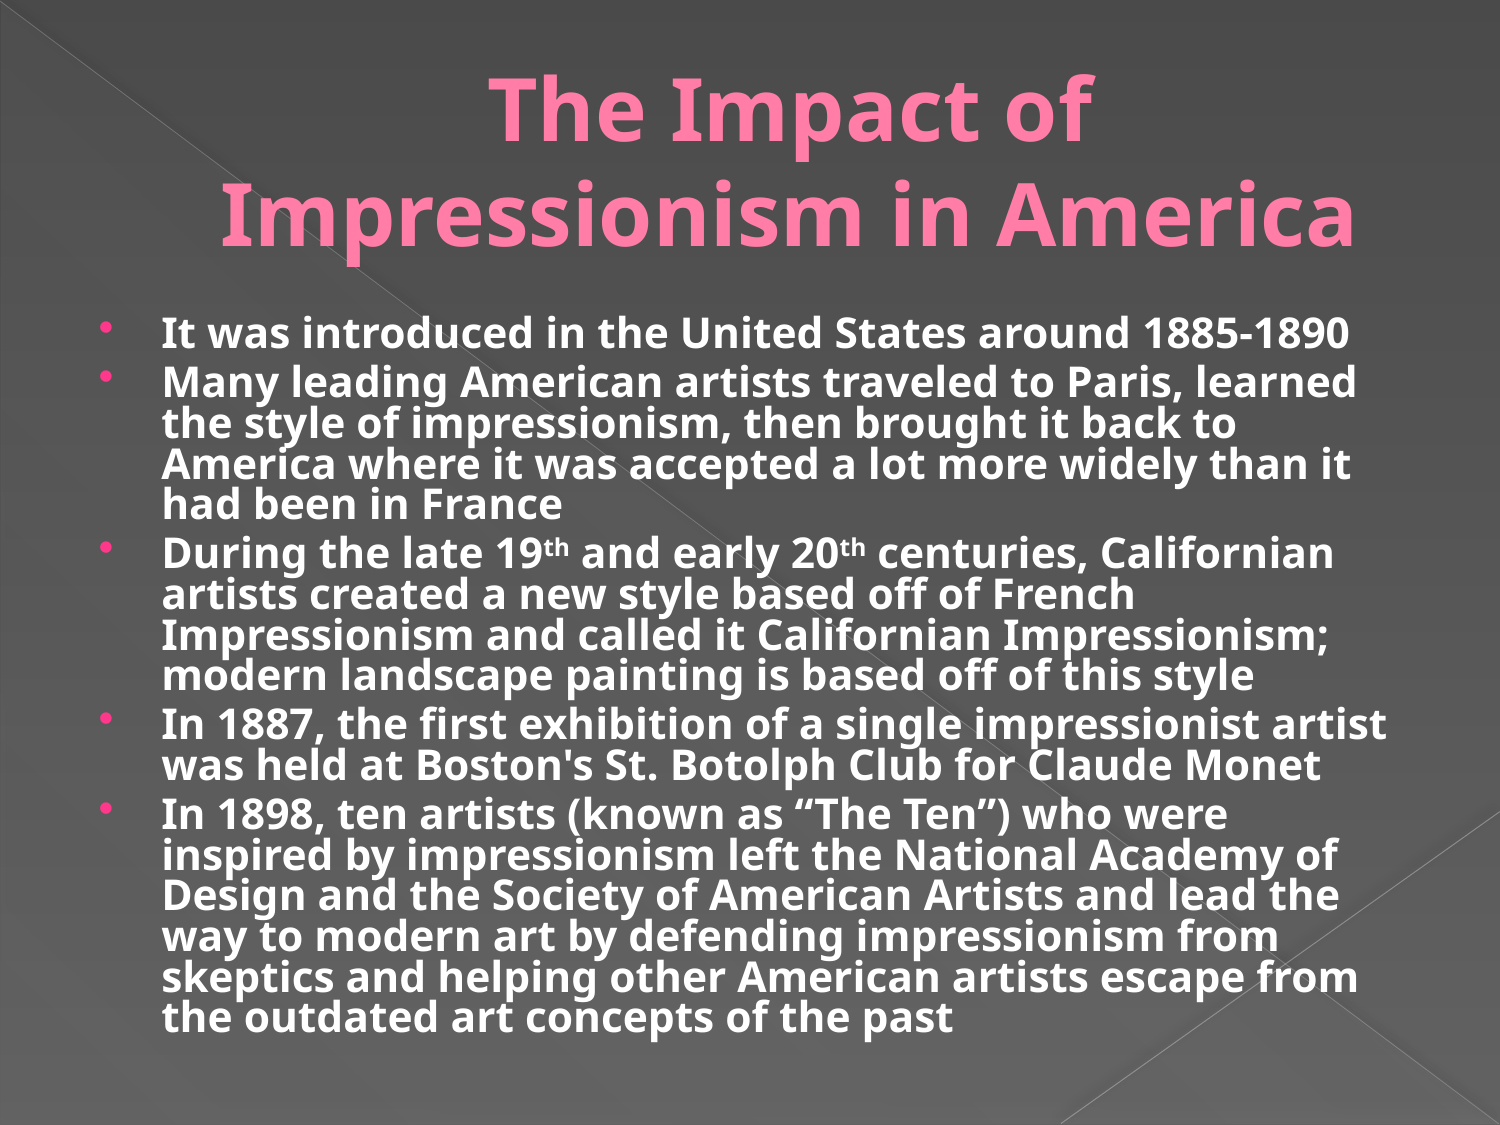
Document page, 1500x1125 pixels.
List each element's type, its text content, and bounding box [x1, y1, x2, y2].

list It was introduced in the United States around 1885-1890 Many leading American artists traveled to Paris, learned the style of impressionism, then brought it back to America where it was accepted a lot more widely than it had been in France During the late 19th and early 20th centuries, Californian artists created a new style based off of French Impressionism and called it Californian Impressionism; modern landscape painting is based off of this style In 1887, the first exhibition of a single impressionist artist was held at Boston's St. Botolph Club for Claude Monet In 1898, ten artists (known as “The Ten”) who were inspired by impressionism left the National Academy of Design and the Society of American Artists and lead the way to modern art by defending impressionism from skeptics and helping other American artists escape from the outdated art concepts of the past [74, 308, 1426, 1060]
title The Impact of Impressionism in America [75, 43, 1425, 274]
